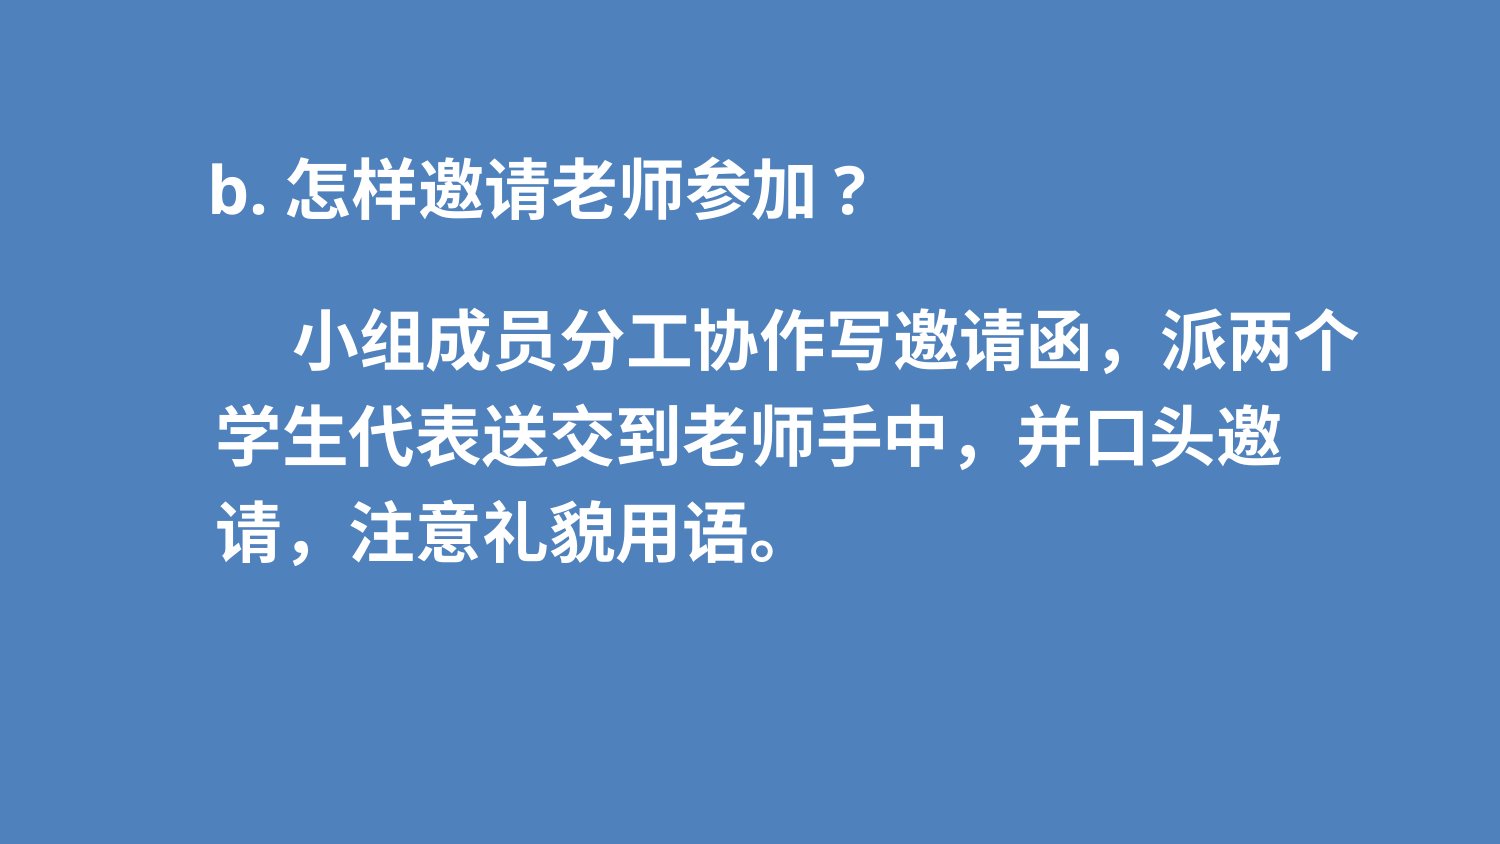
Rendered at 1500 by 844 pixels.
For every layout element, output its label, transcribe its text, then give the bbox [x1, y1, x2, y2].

text_box b.怎样邀请老师参加? [192, 124, 882, 235]
text_box 小组成员分工协作写邀请函，派两个学生代表送交到老师手中，并口头邀请，注意礼貌用语。 [200, 275, 1399, 578]
